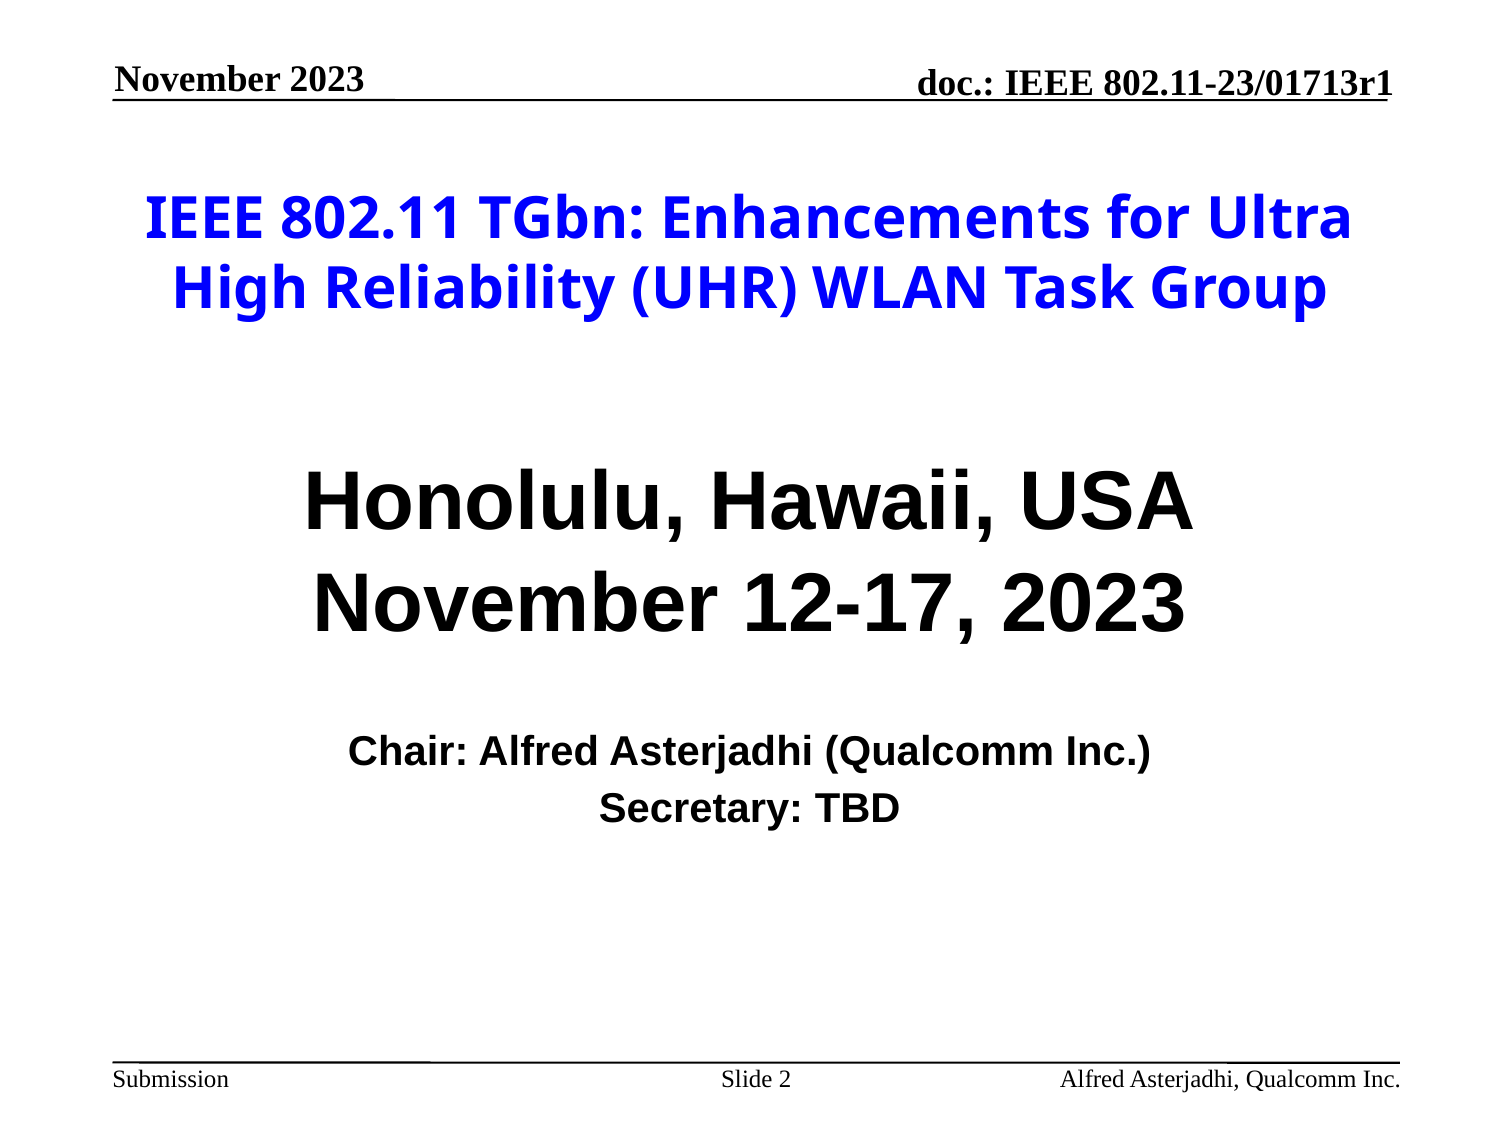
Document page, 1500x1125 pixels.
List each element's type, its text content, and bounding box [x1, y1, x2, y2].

list Honolulu, Hawaii, USA November 12-17, 2023 Chair: Alfred Asterjadhi (Qualcomm Inc.) Secretary: TBD [112, 449, 1388, 1063]
title IEEE 802.11 TGbn: Enhancements for Ultra High Reliability (UHR) WLAN Task Group [112, 112, 1388, 388]
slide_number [114, 54, 493, 100]
slide_number Slide 2 [712, 1061, 800, 1123]
footer Alfred Asterjadhi, Qualcomm Inc. [878, 1061, 1402, 1093]
